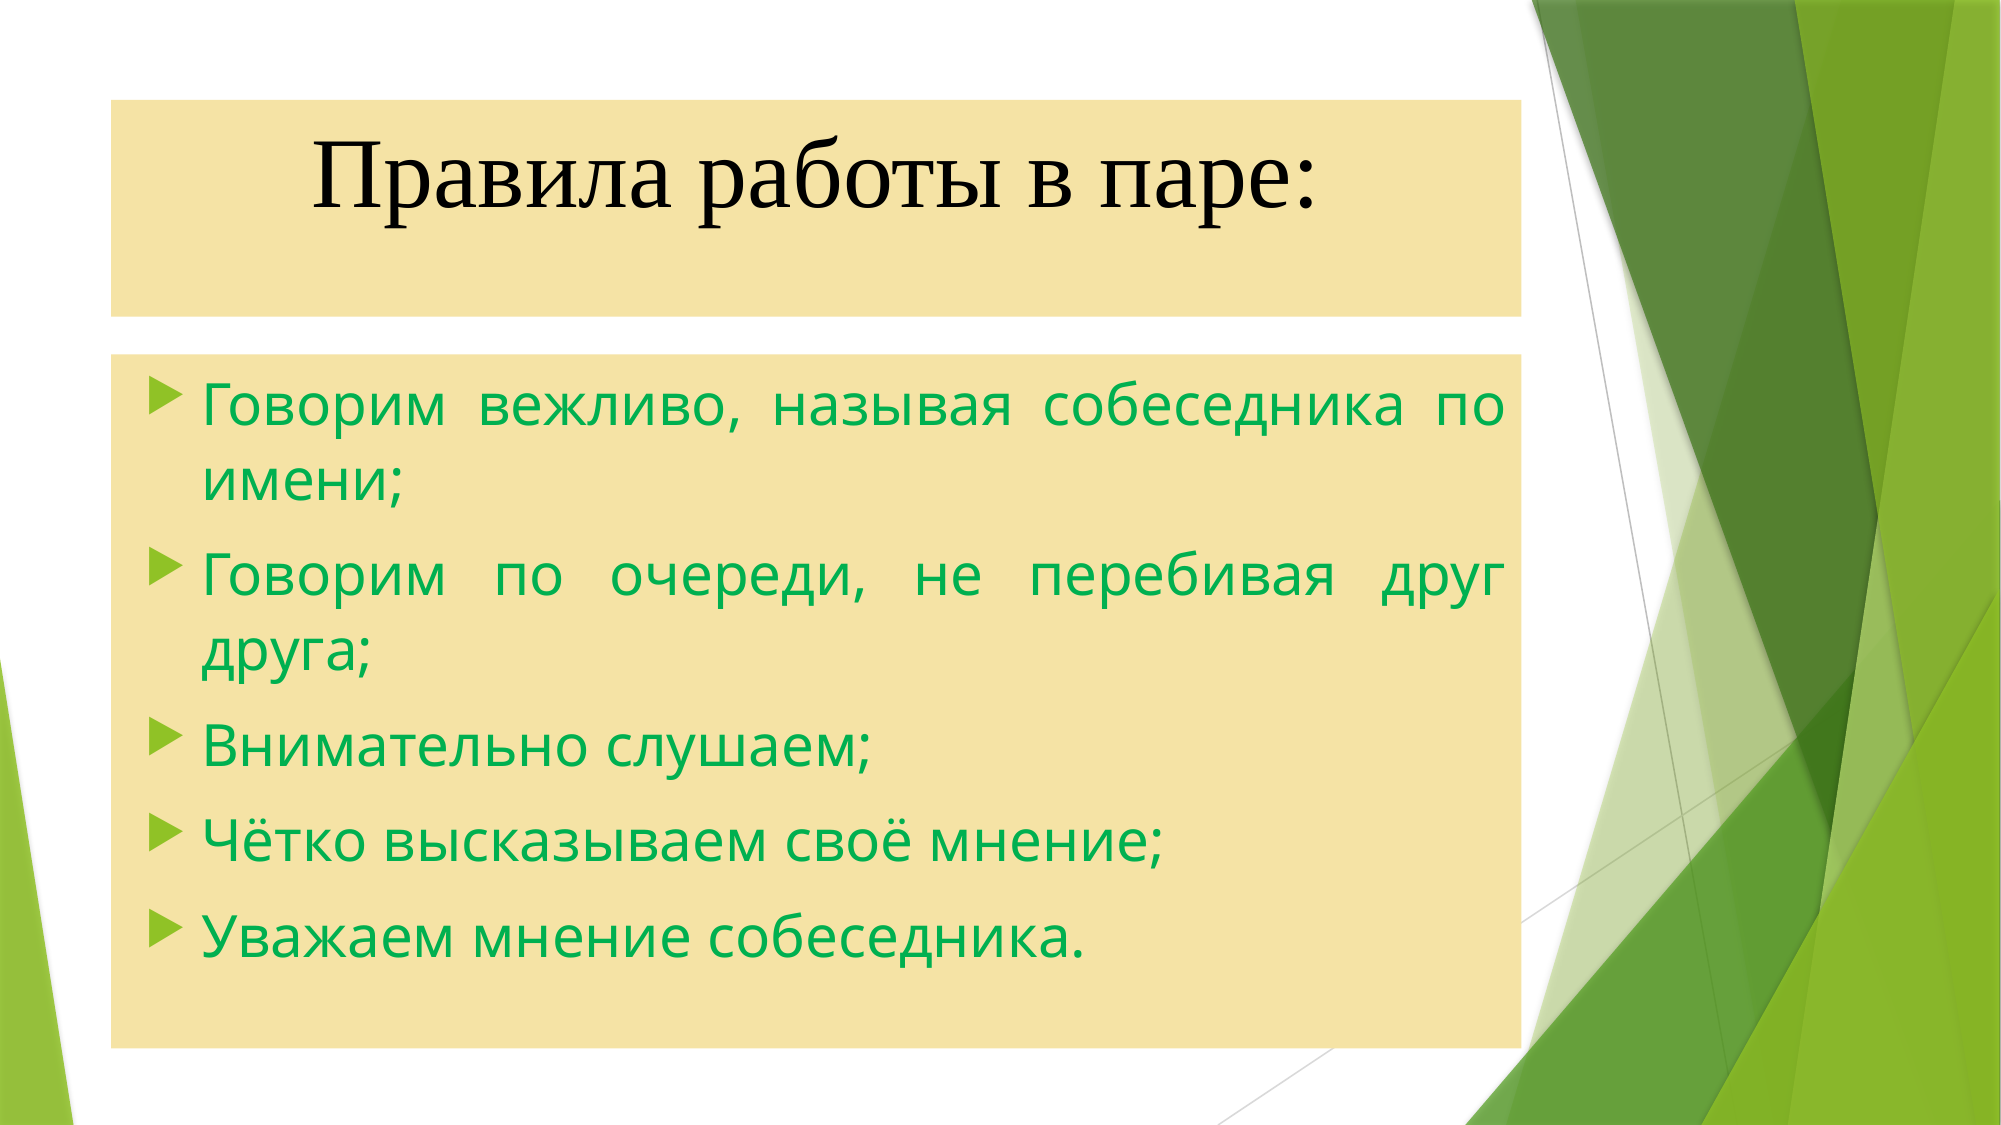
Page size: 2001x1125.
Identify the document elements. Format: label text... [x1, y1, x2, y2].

title Правила работы в паре: [111, 99, 1522, 317]
list Говорим вежливо, называя собеседника по имени; Говорим по очереди, не перебивая друг друга; Внимательно слушаем; Чётко высказываем своё мнение; Уважаем мнение собеседника. [111, 354, 1522, 1049]
